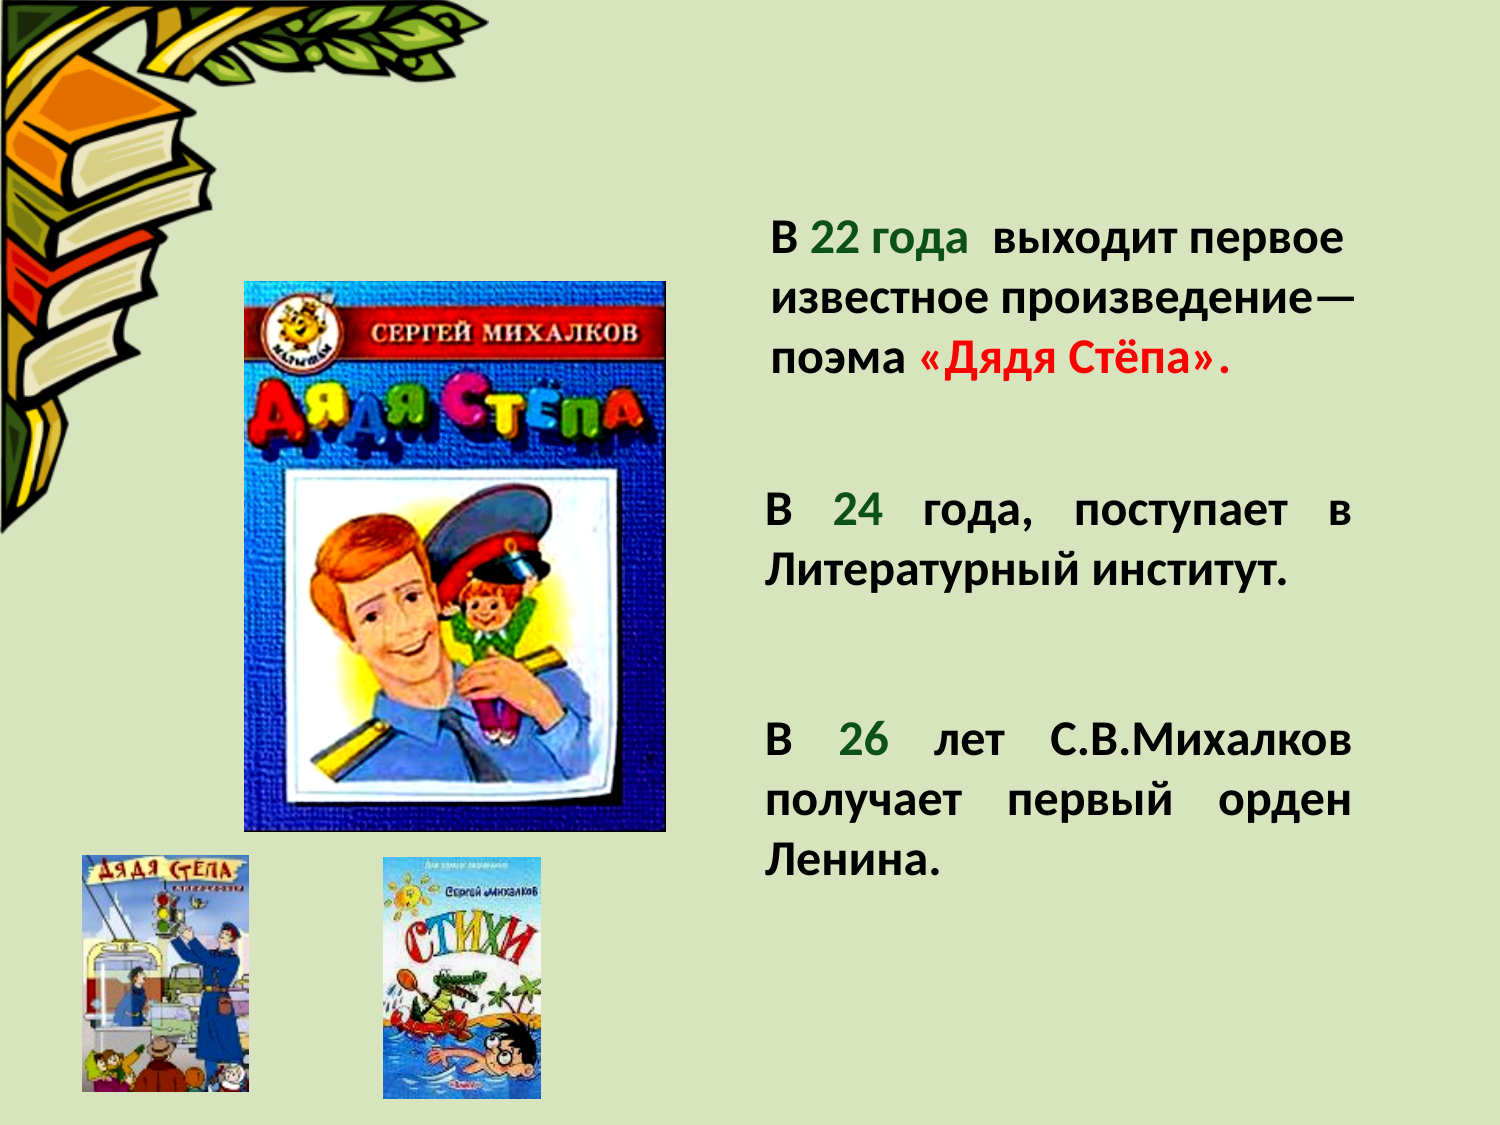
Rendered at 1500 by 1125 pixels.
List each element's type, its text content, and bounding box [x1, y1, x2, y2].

picture [81, 855, 249, 1092]
picture [383, 857, 542, 1099]
text_box В 22 года выходит первое известное произведение— поэма «Дядя Стёпа». [755, 196, 1500, 392]
picture [0, 0, 666, 833]
text_box В 24 года, поступает в Литературный институт. В 26 лет С.В.Михалков получает первый орден Ленина. [750, 467, 1368, 893]
